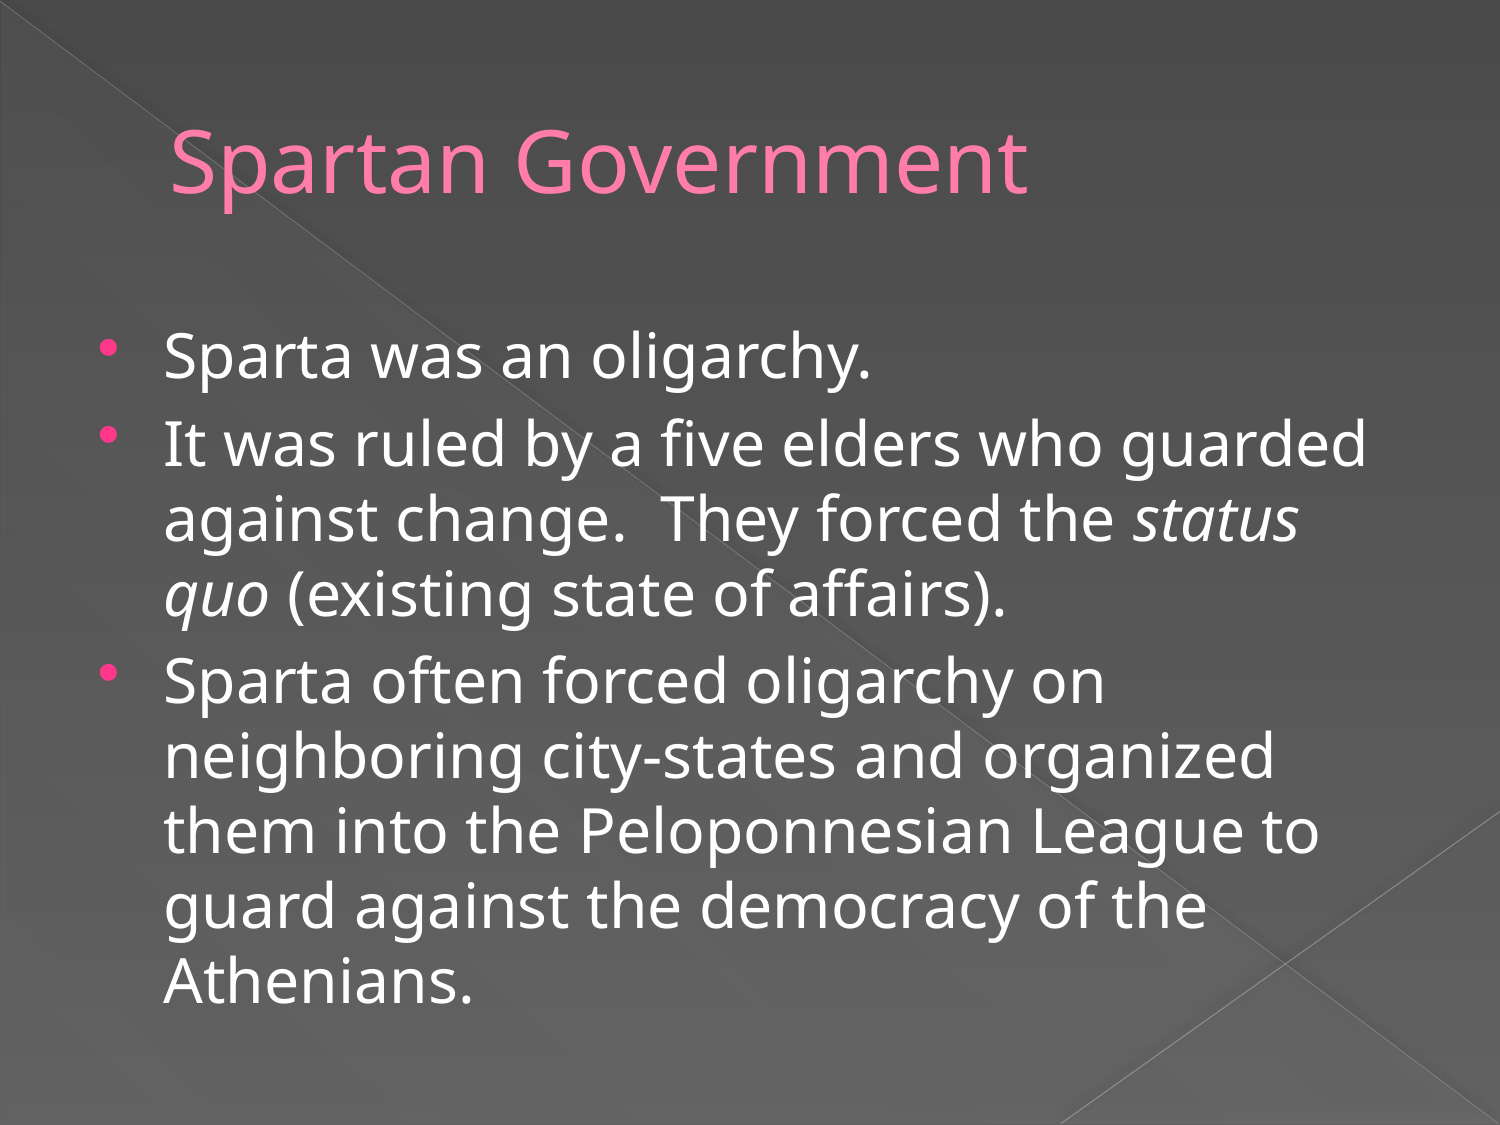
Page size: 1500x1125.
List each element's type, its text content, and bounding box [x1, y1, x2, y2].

list Sparta was an oligarchy. It was ruled by a five elders who guarded against change. They forced the status quo (existing state of affairs). Sparta often forced oligarchy on neighboring city-states and organized them into the Peloponnesian League to guard against the democracy of the Athenians. [75, 308, 1425, 1059]
title Spartan Government [75, 43, 1425, 274]
